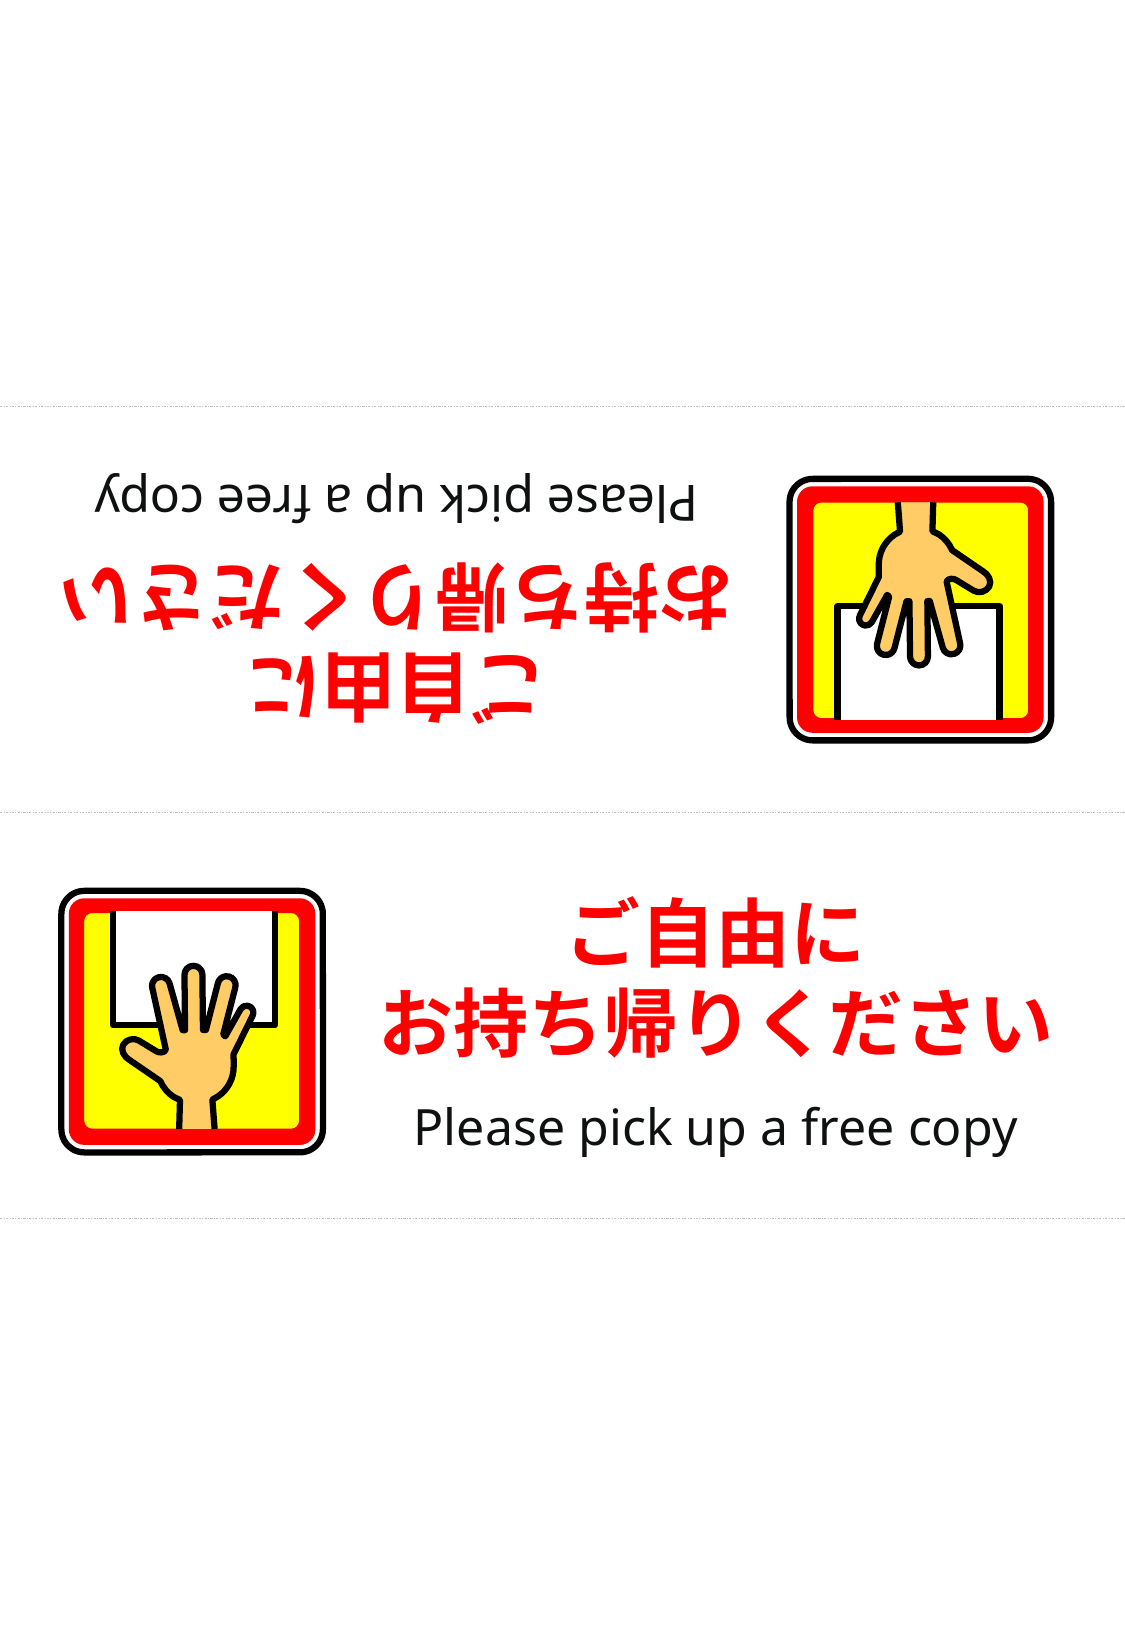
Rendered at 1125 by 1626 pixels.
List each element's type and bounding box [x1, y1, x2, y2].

text_box [40, 466, 1052, 743]
text_box [61, 890, 323, 1153]
text_box [359, 879, 1072, 1165]
